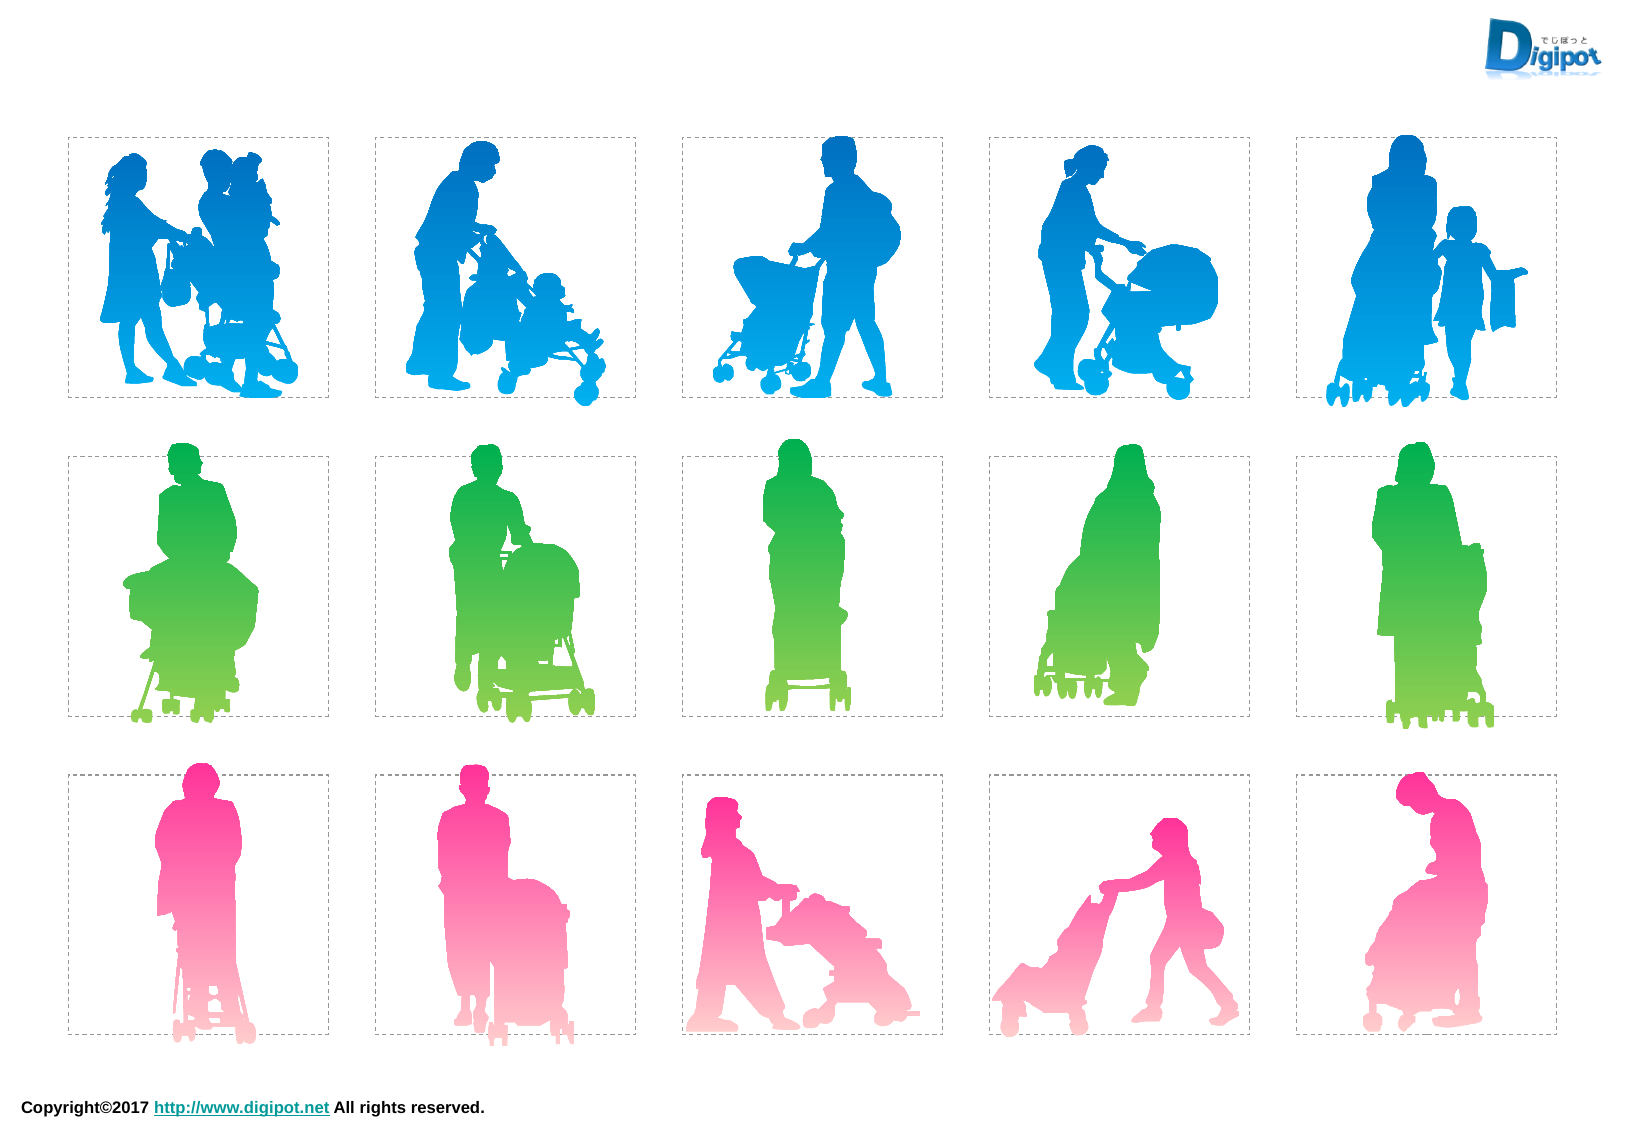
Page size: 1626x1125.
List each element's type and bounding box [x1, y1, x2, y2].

text_box [1362, 771, 1489, 1032]
picture [1485, 18, 1602, 82]
text_box [713, 135, 902, 399]
text_box [1372, 442, 1495, 730]
text_box [122, 443, 259, 723]
text_box [991, 817, 1240, 1038]
text_box [1326, 135, 1529, 408]
text_box [685, 796, 921, 1032]
text_box [449, 444, 596, 723]
text_box [1033, 145, 1219, 400]
text_box [405, 140, 606, 407]
text_box [436, 764, 575, 1047]
text_box [100, 148, 299, 399]
text_box [155, 763, 257, 1045]
text_box [762, 439, 852, 712]
text_box [1033, 444, 1162, 707]
